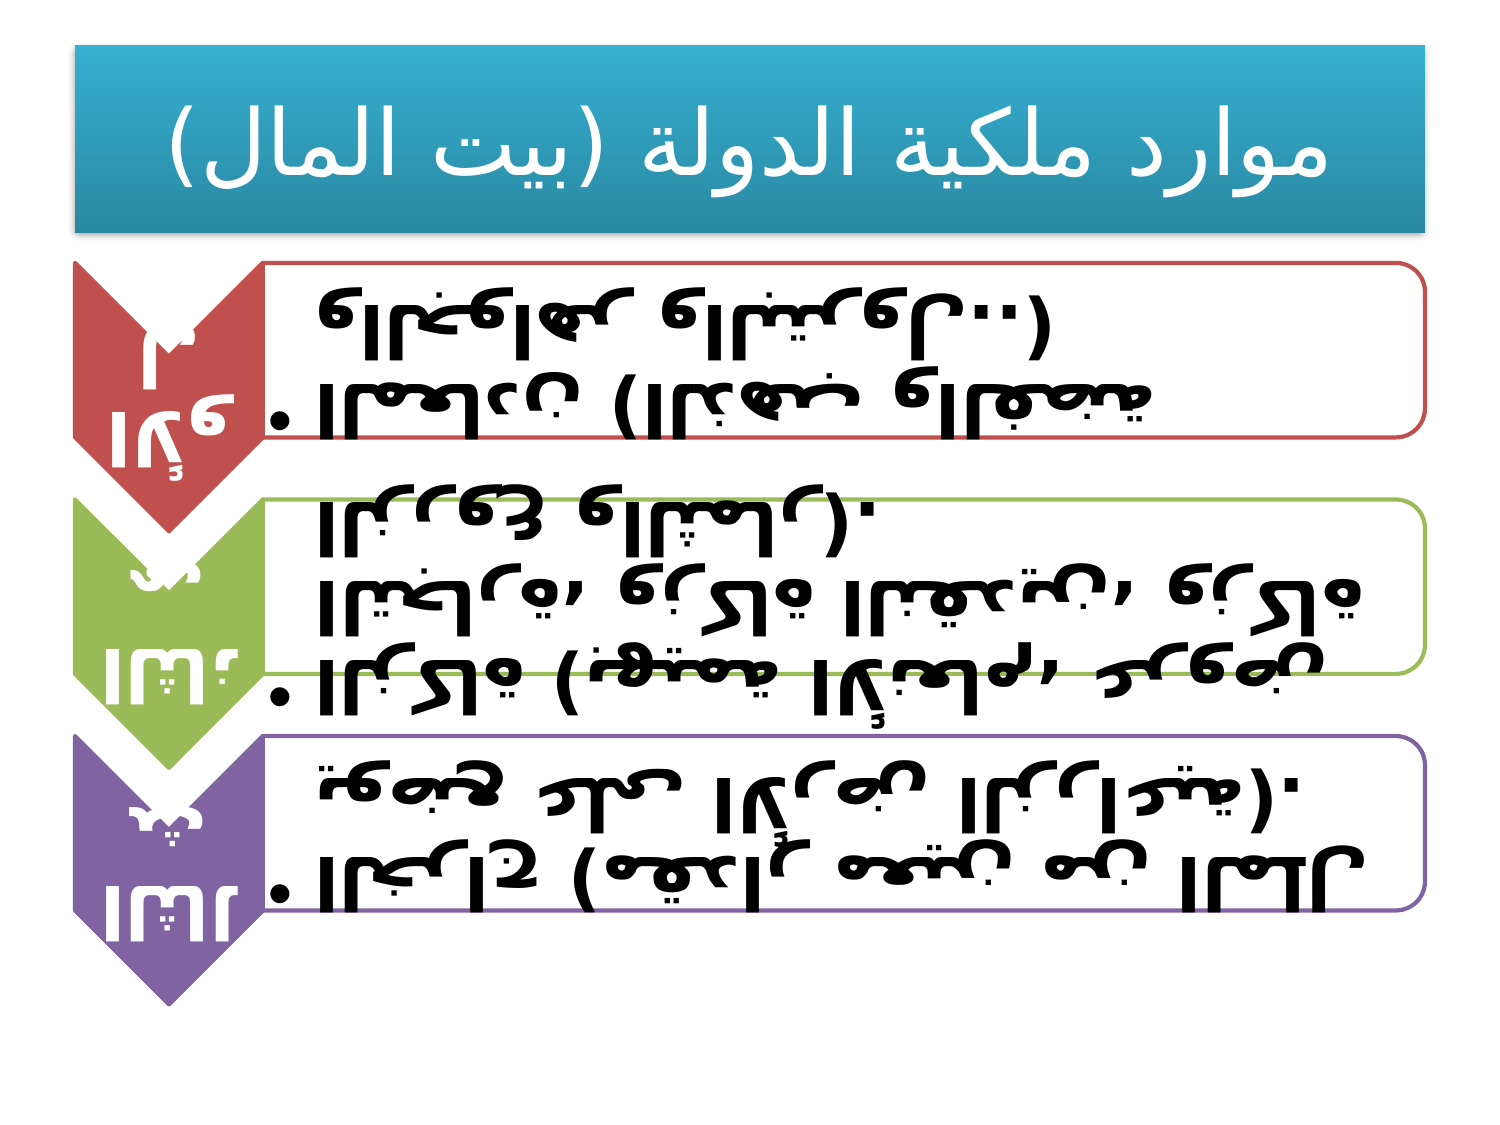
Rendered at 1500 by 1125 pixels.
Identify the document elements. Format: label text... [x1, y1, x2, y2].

title موارد ملكية الدولة (بيت المال) [75, 45, 1425, 233]
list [74, 262, 1426, 1006]
